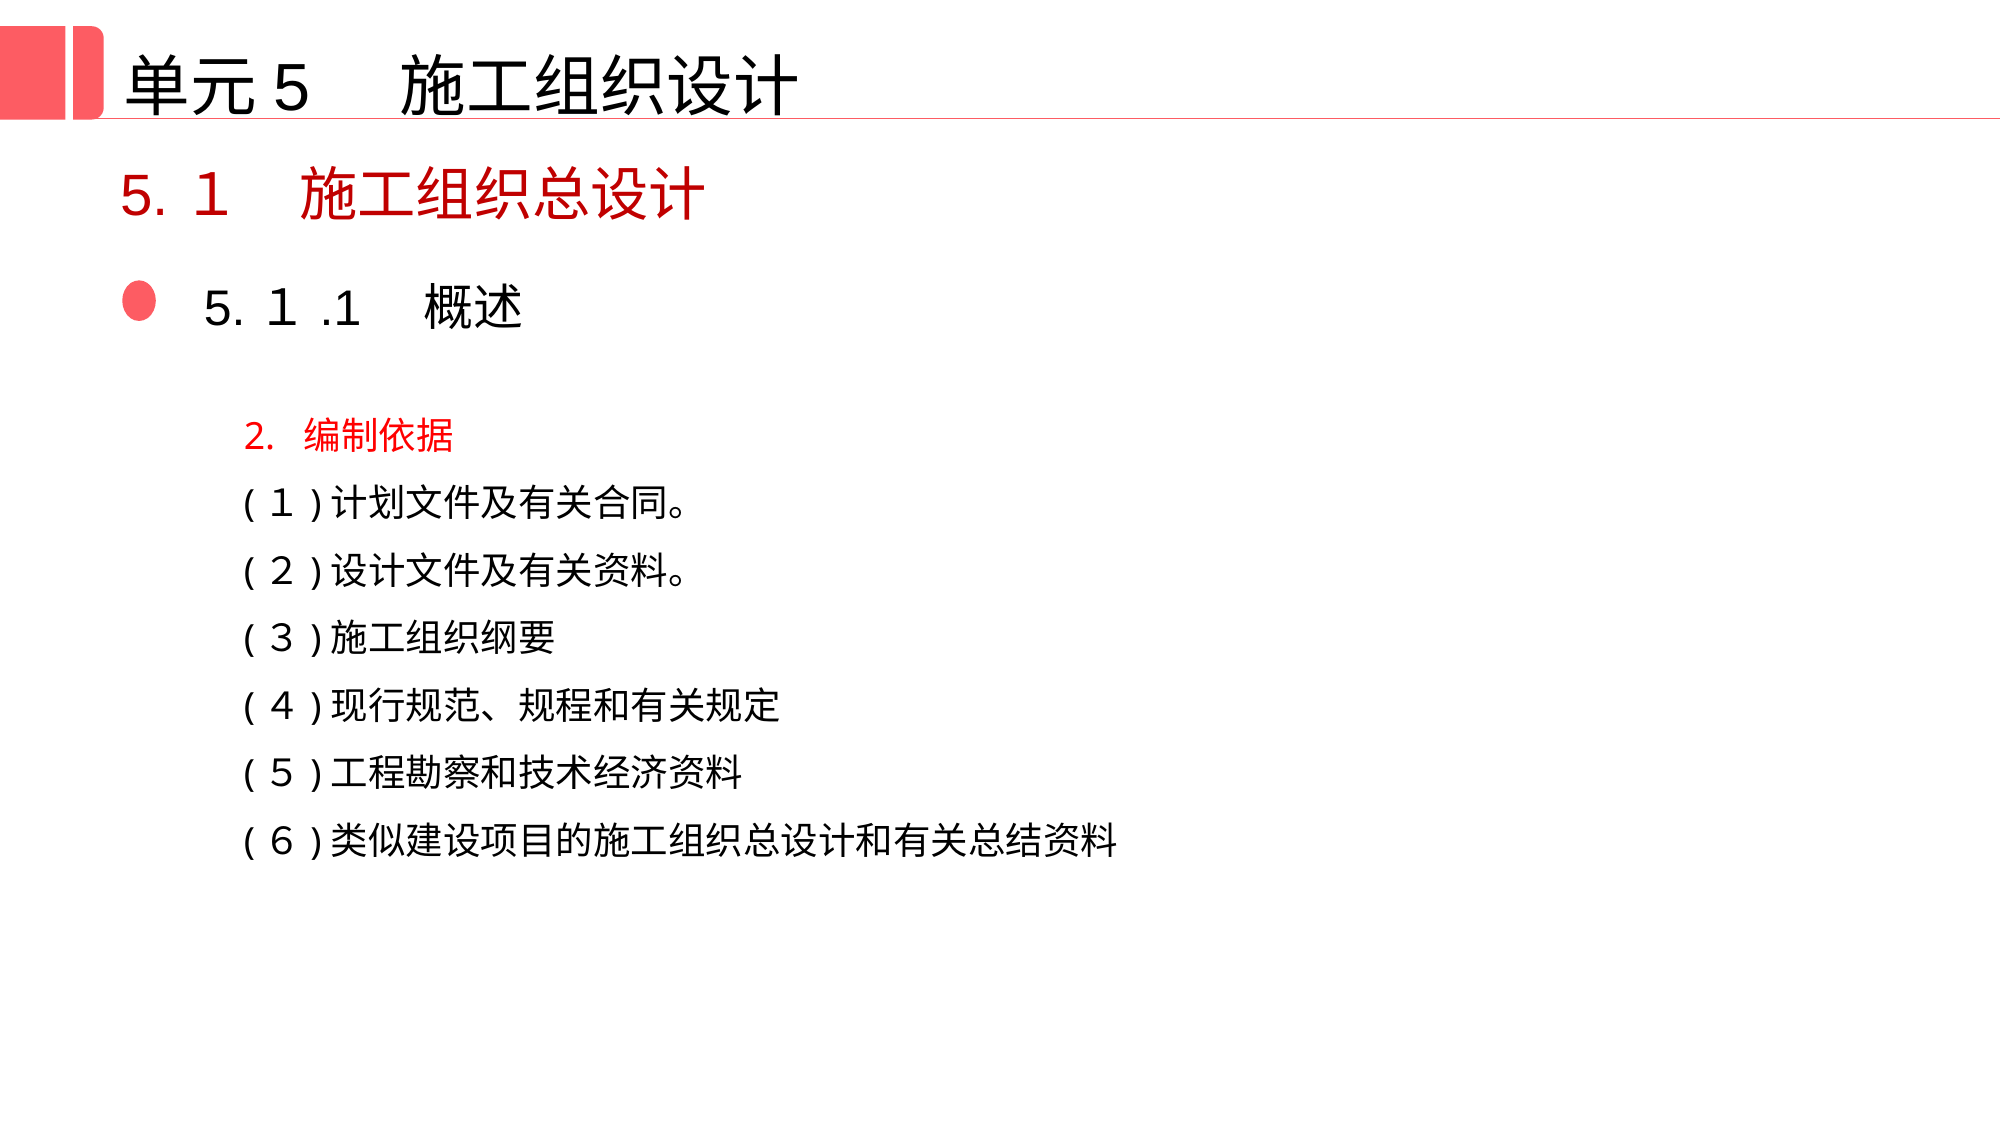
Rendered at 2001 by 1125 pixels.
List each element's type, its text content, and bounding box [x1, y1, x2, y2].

text_box 5.１ 施工组织总设计 [105, 149, 722, 235]
text_box 2. 编制依据 (１)计划文件及有关合同。 (２)设计文件及有关资料。 (３)施工组织纲要 (４)现行规范、规程和有关规定 (５)工程勘察和技术经济资料 (６)类似建设项目的施工组织总设计和有关总结资料 [154, 381, 1755, 870]
list 单元5 施工组织设计 [108, 12, 1891, 248]
text_box [122, 280, 156, 321]
text_box 5.１.1 概述 [189, 268, 1177, 344]
